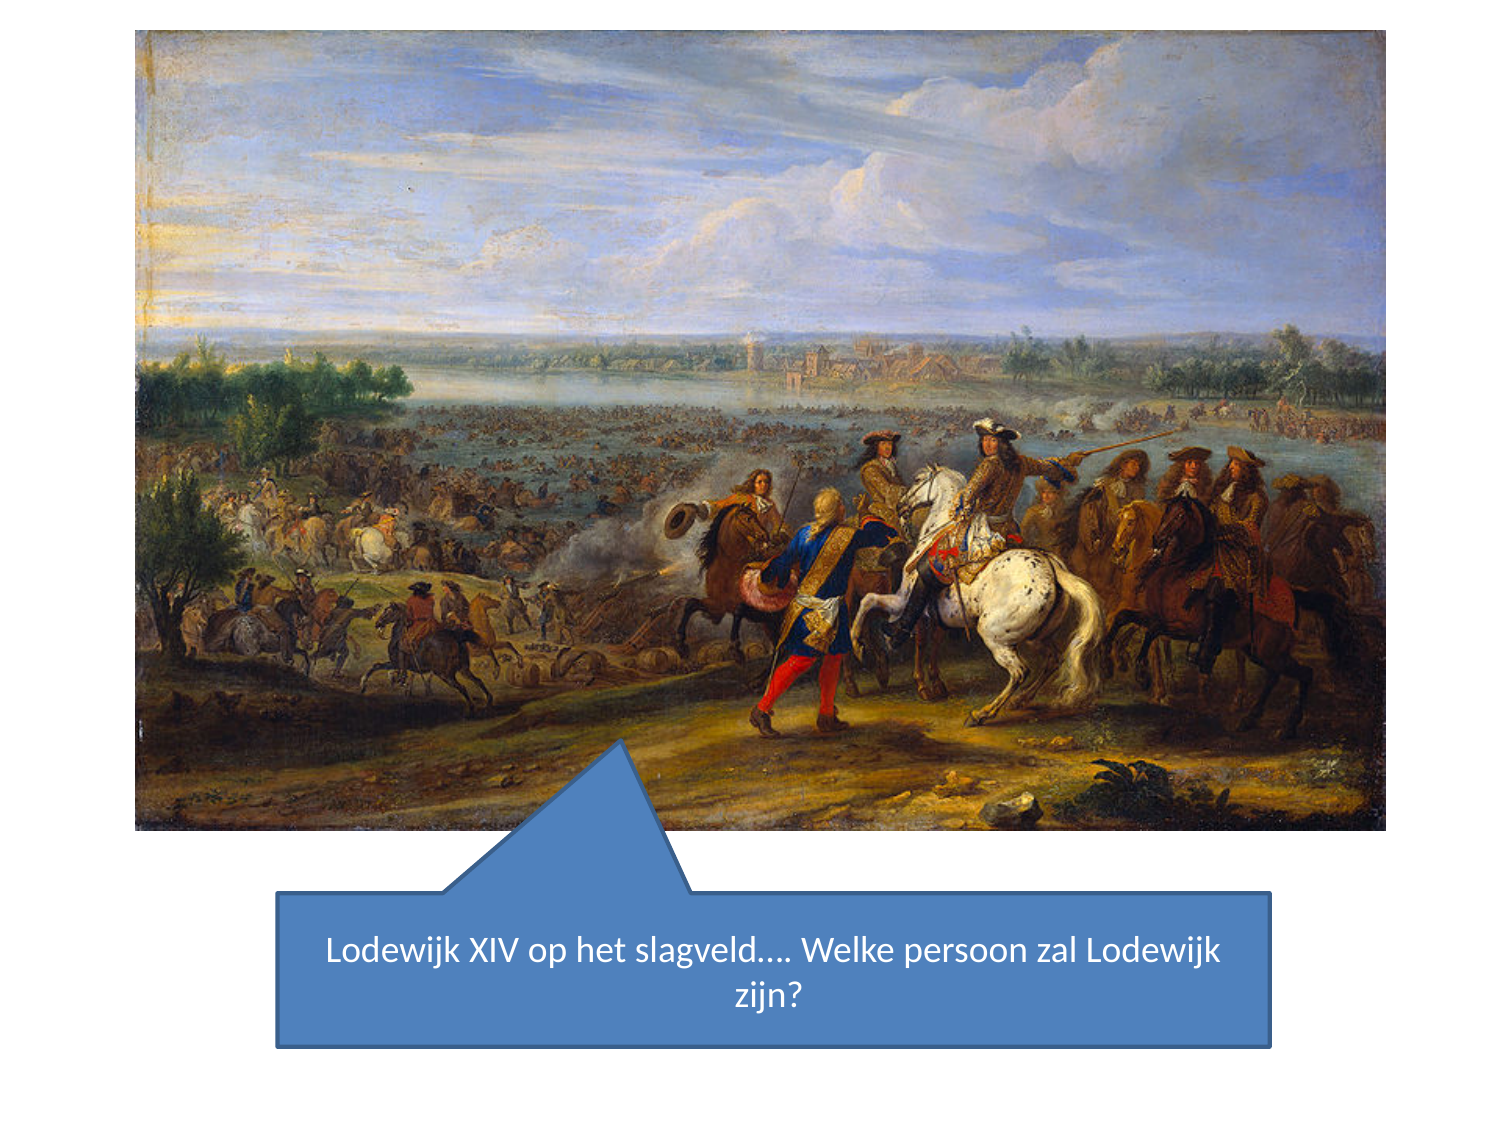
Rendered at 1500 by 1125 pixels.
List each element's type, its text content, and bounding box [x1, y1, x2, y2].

text_box Lodewijk XIV op het slagveld…. Welke persoon zal Lodewijk zijn? [275, 841, 1272, 1049]
picture [135, 30, 1386, 832]
